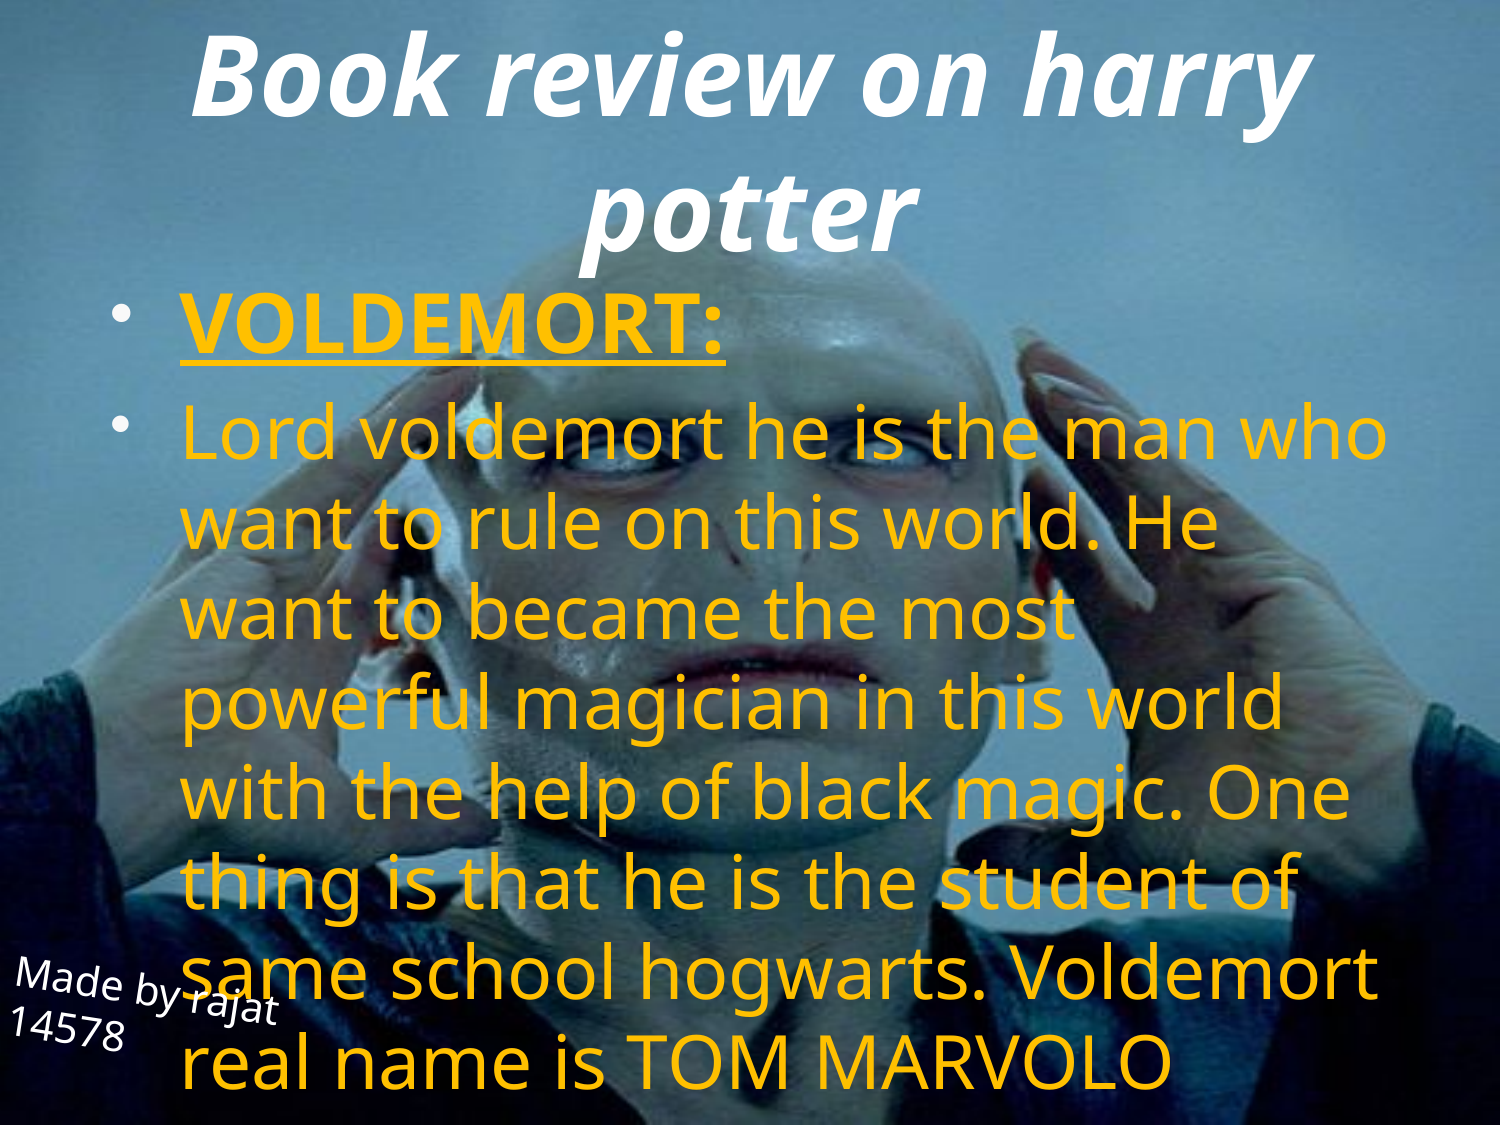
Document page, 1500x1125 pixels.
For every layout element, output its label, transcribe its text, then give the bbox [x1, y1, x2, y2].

picture [0, 0, 1500, 1125]
title Book review on harry potter [75, 45, 1425, 233]
text_box Made by rajat 14578 [0, 934, 299, 1094]
list VOLDEMORT: Lord voldemort he is the man who want to rule on this world. He want to became the most powerful magician in this world with the help of black magic. One thing is that he is the student of same school hogwarts. Voldemort real name is TOM MARVOLO RIDDLE. [75, 262, 1425, 1035]
